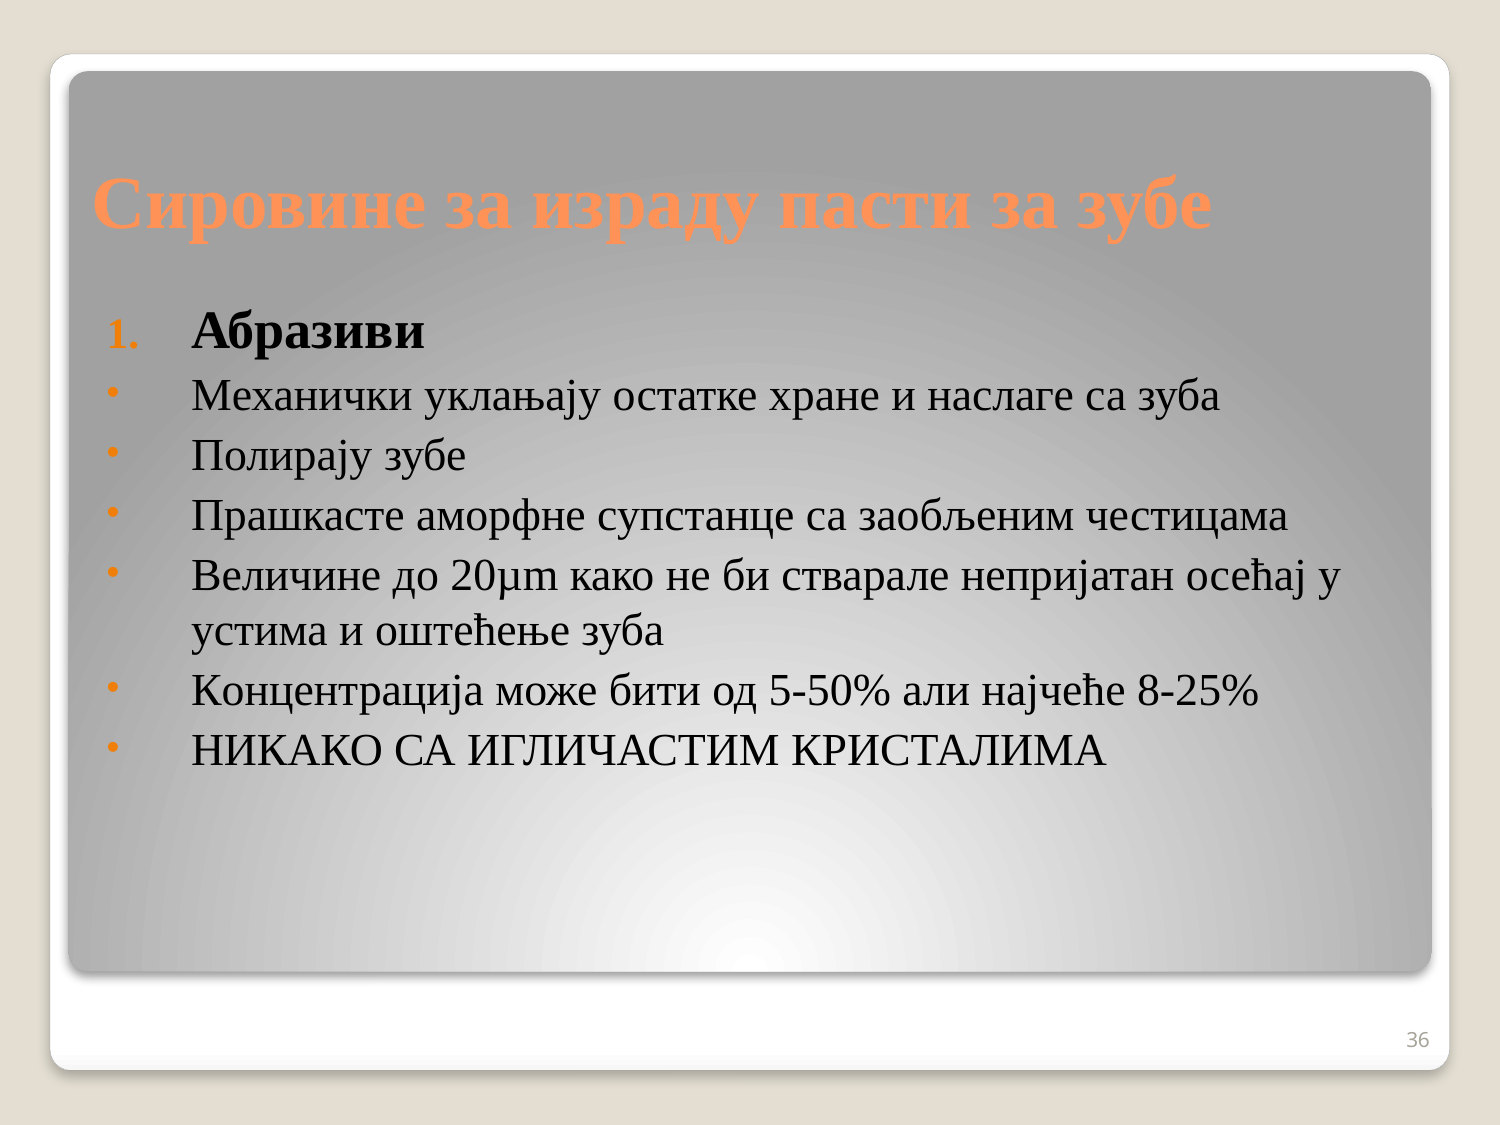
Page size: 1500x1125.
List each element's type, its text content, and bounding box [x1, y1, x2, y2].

list Абразиви Механички уклањају остатке хране и наслаге са зуба Полирају зубе Прашкасте аморфне супстанце са заобљеним честицама Величине до 20µm како не би стварале непријатан осећај у устима и оштећење зуба Концентрација може бити од 5-50% али најчеће 8-25% НИКАКО СА ИГЛИЧАСТИМ КРИСТАЛИМА [76, 278, 1420, 966]
slide_number 36 [1369, 1002, 1445, 1063]
title Сировине за израду пасти за зубе [76, 78, 1420, 251]
